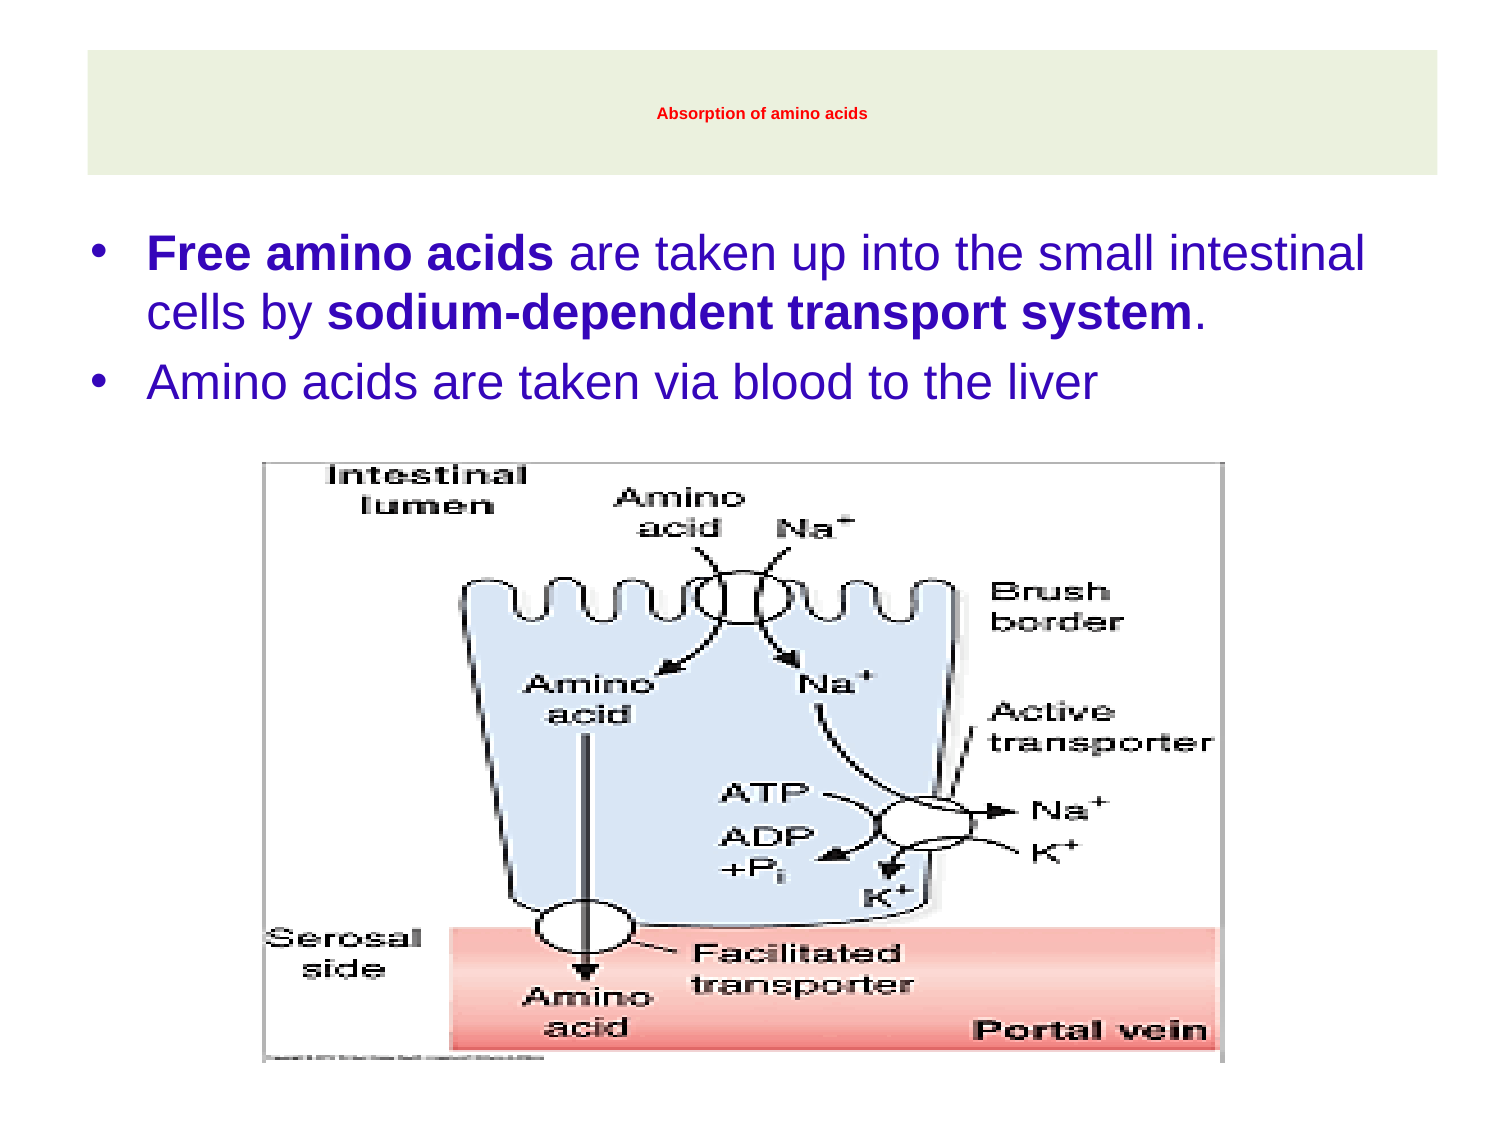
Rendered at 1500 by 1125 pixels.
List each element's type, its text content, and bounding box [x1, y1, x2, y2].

list Free amino acids are taken up into the small intestinal cells by sodium-dependent transport system. Amino acids are taken via blood to the liver [75, 212, 1425, 463]
title Absorption of amino acids [87, 50, 1438, 175]
picture [262, 462, 1226, 1063]
